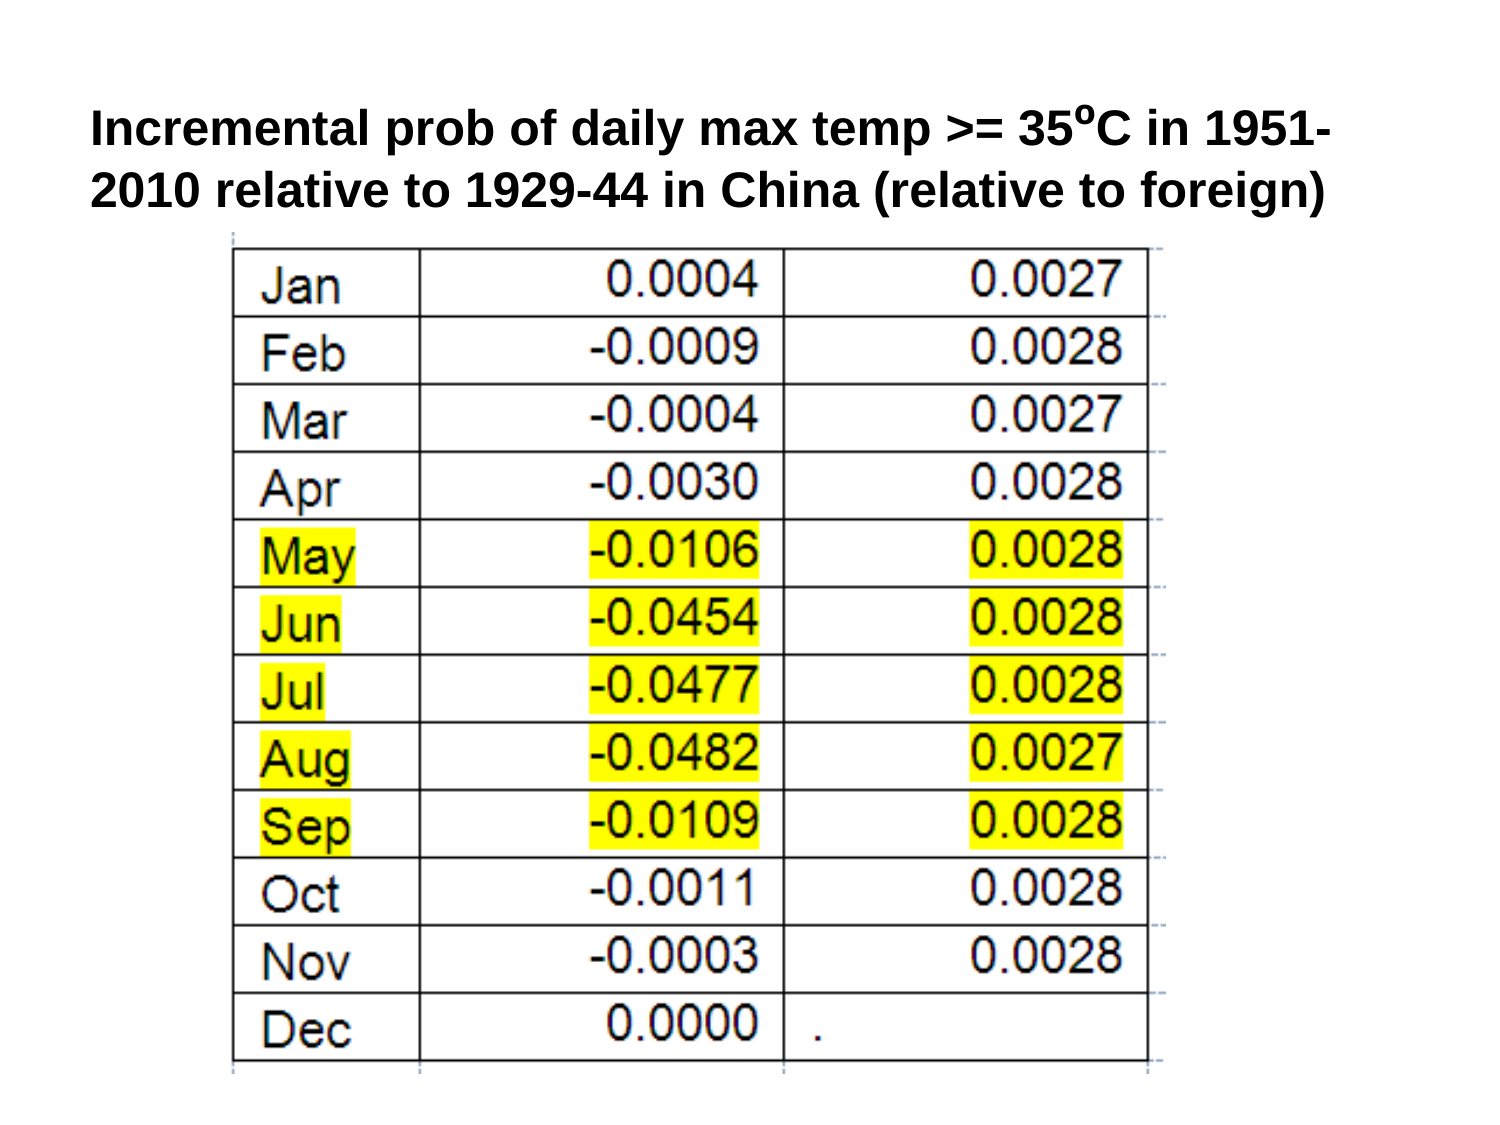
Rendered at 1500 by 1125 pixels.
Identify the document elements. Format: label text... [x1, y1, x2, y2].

picture [214, 232, 1166, 1074]
title Incremental prob of daily max temp >= 35ºC in 1951-2010 relative to 1929-44 in China (relative to foreign) [75, 45, 1425, 233]
